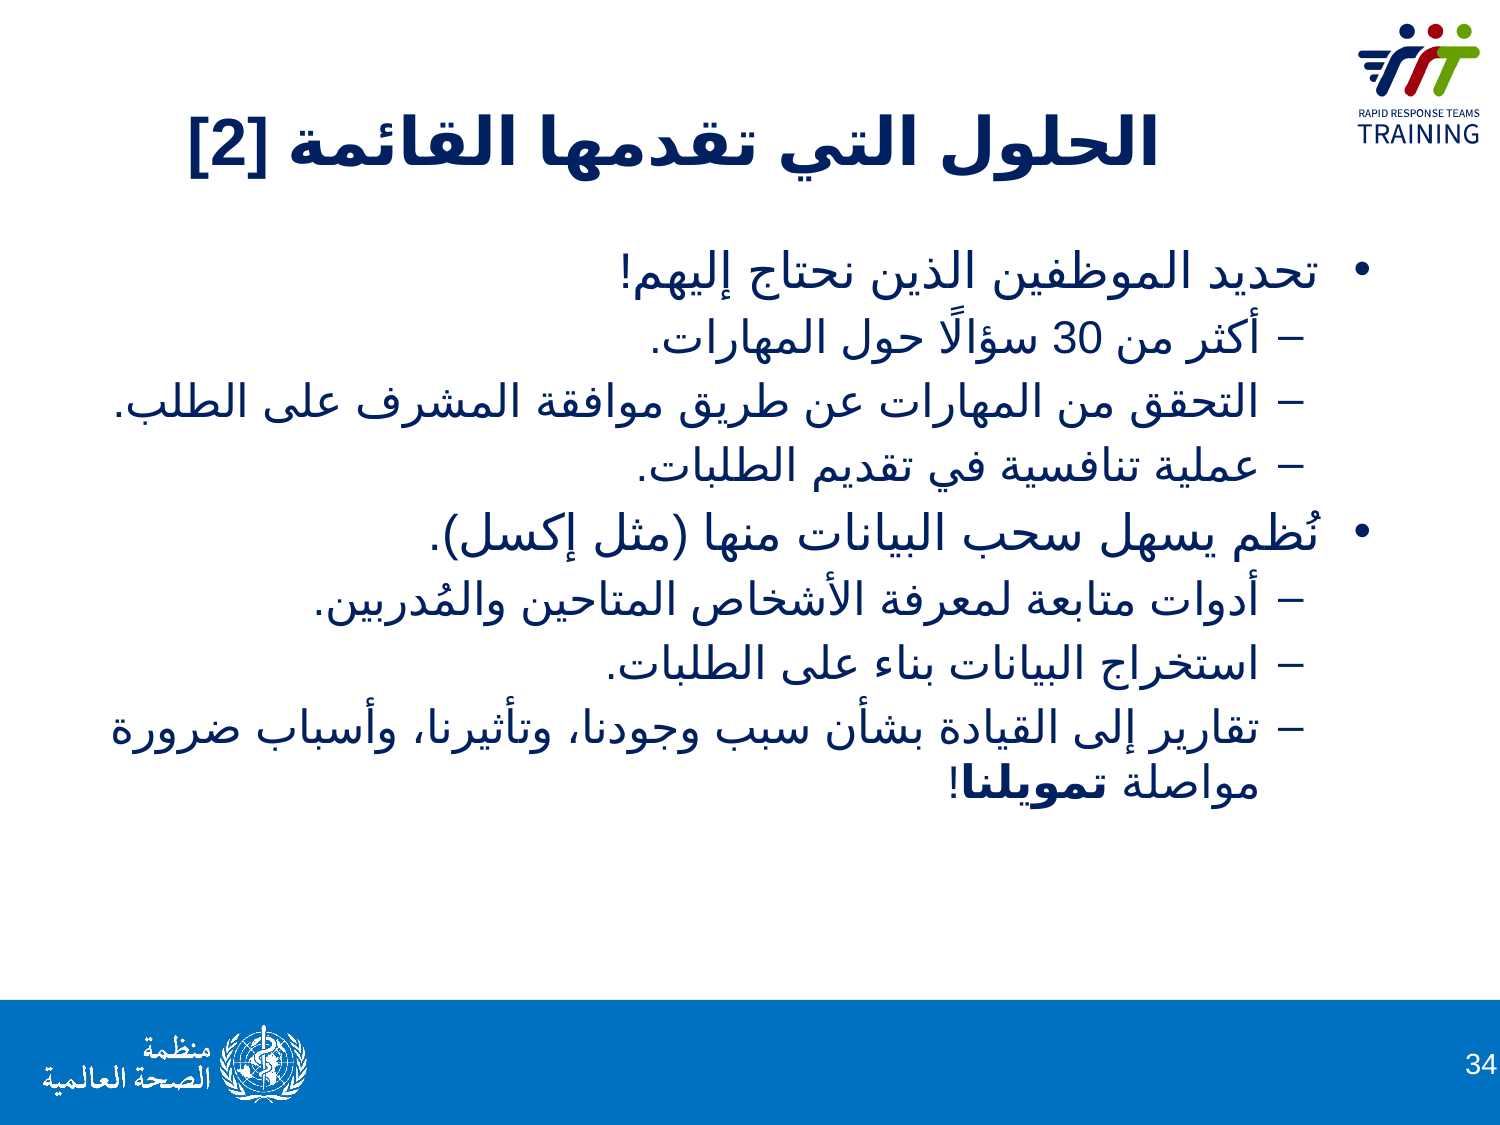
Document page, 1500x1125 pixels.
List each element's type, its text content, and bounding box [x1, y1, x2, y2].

picture [1357, 23, 1480, 144]
title الحلول التي تقدمها القائمة [2] [0, 45, 1350, 233]
list تحديد الموظفين الذين نحتاج إليهم!​ أكثر من 30 سؤالًا حول المهارات. التحقق من المهارات عن طريق موافقة المشرف على الطلب. عملية تنافسية في تقديم الطلبات. نُظم يسهل سحب البيانات منها (مثل إكسل). أدوات متابعة لمعرفة الأشخاص المتاحين والمُدربين. استخراج البيانات بناء على الطلبات. تقارير إلى القيادة بشأن سبب وجودنا، وتأثيرنا، وأسباب ضرورة مواصلة تمويلنا! [80, 230, 1386, 936]
picture [43, 1025, 307, 1103]
